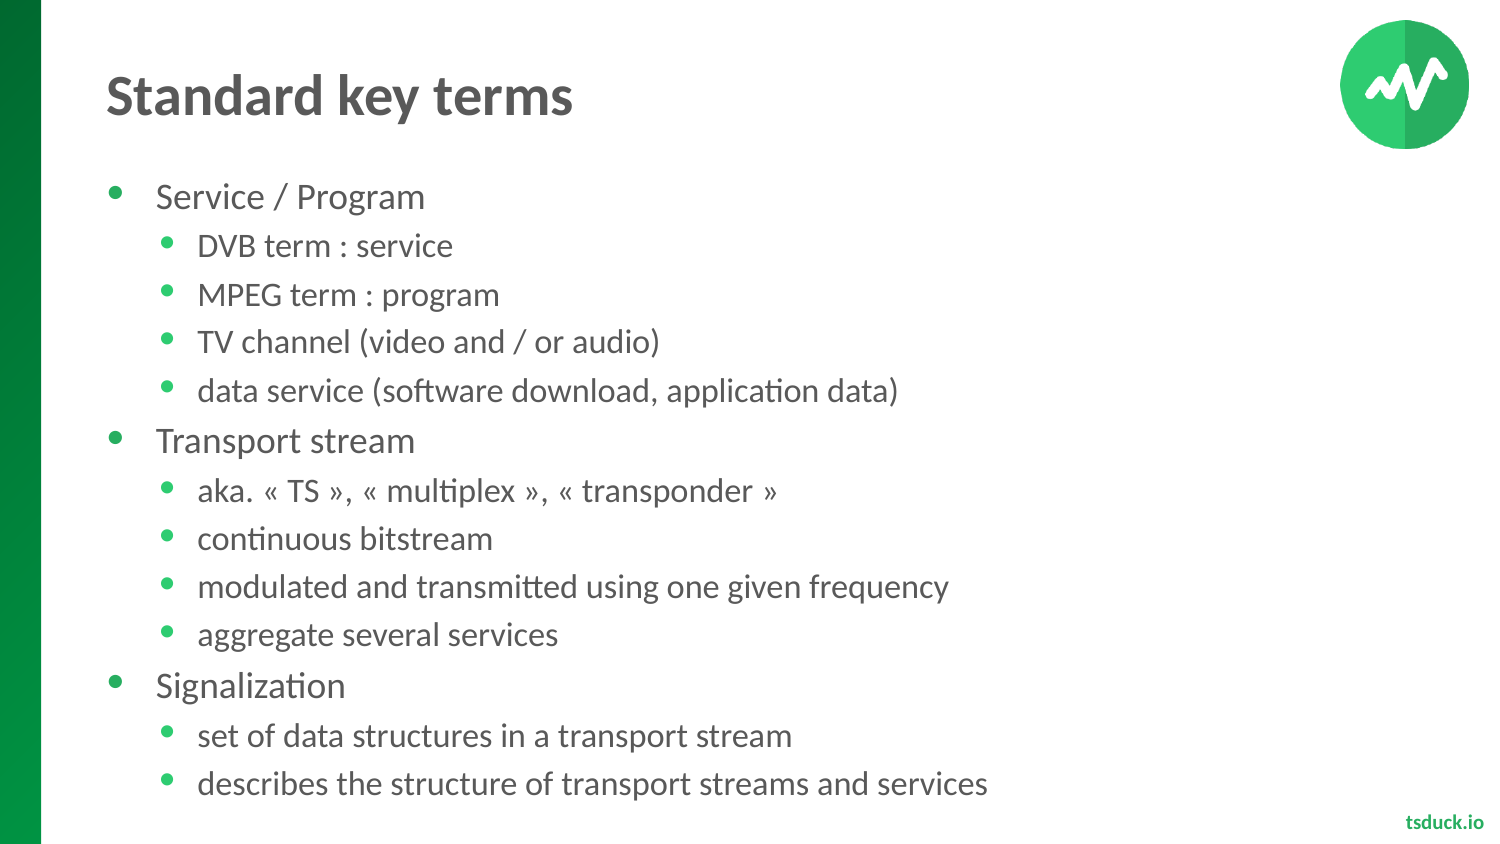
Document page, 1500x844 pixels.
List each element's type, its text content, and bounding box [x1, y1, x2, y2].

list Service / Program DVB term : service MPEG term : program TV channel (video and / or audio) data service (software download, application data) Transport stream aka. « TS », « multiplex », « transponder » continuous bitstream modulated and transmitted using one given frequency aggregate several services Signalization set of data structures in a transport stream describes the structure of transport streams and services [91, 164, 1454, 812]
title Standard key terms [91, 38, 1333, 146]
picture [1340, 20, 1469, 149]
